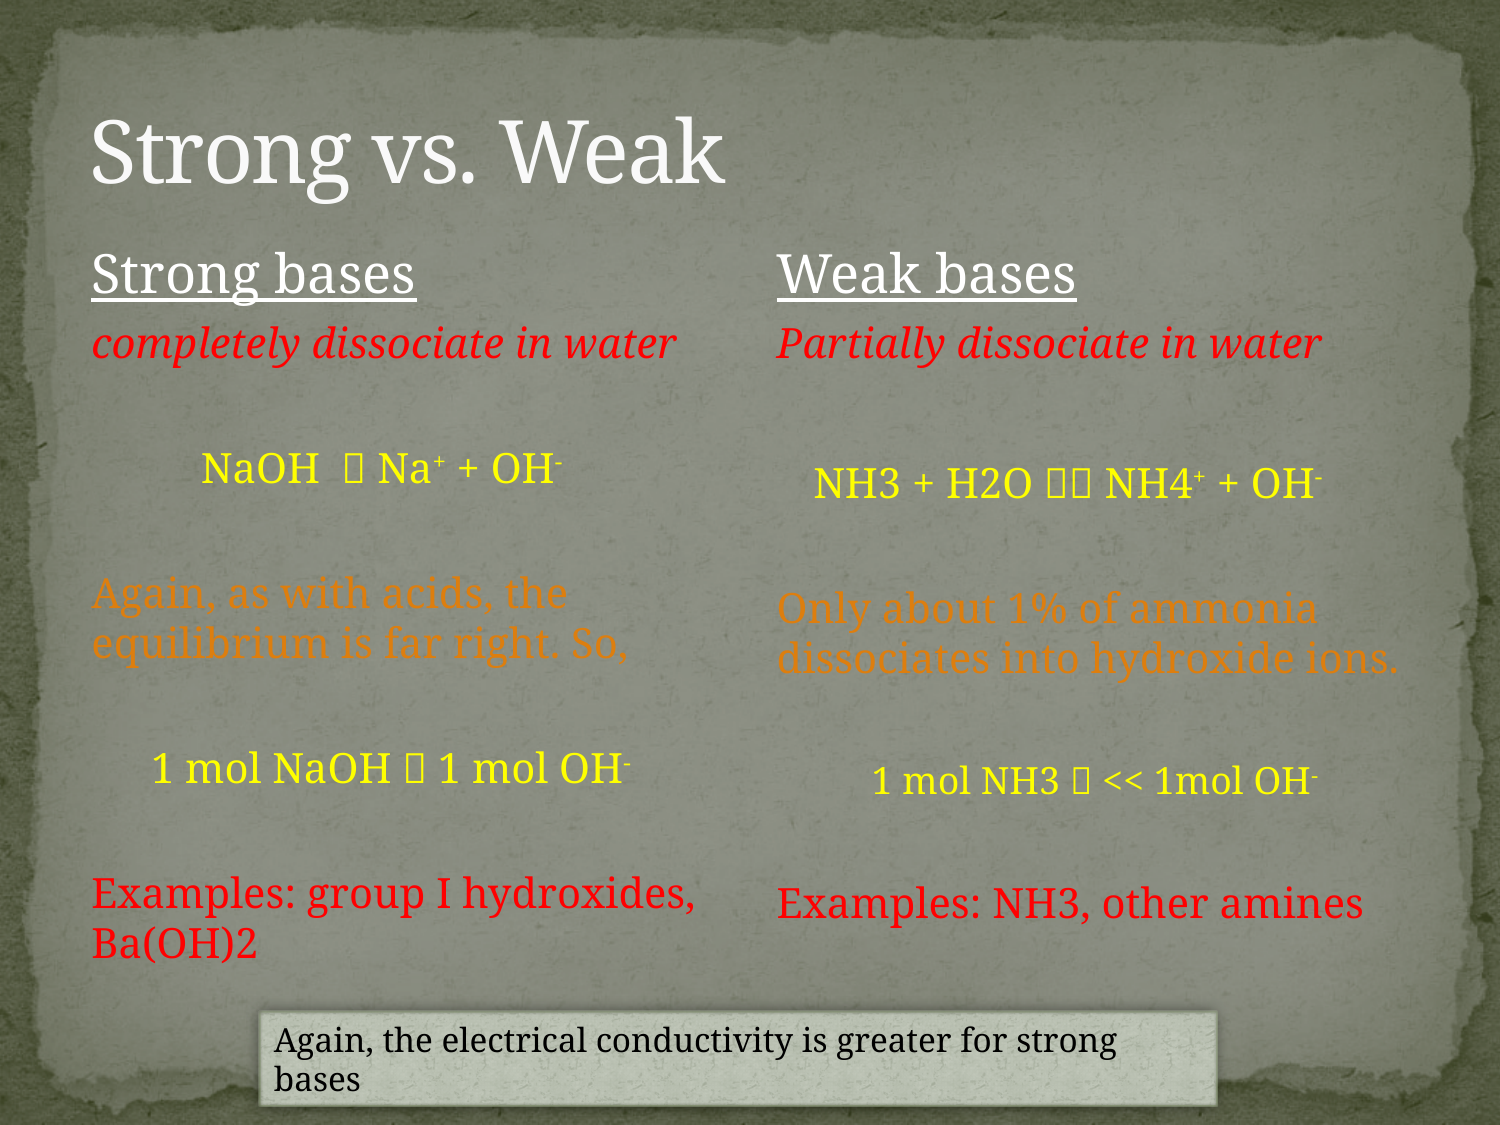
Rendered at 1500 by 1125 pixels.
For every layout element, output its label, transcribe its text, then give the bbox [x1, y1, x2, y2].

list Weak bases Partially dissociate in water NH3 + H2O  NH4+ + OH- Only about 1% of ammonia dissociates into hydroxide ions. 1 mol NH3  << 1mol OH- Examples: NH3, other amines [761, 231, 1428, 982]
list Strong bases completely dissociate in water NaOH  Na+ + OH- Again, as with acids, the equilibrium is far right. So, 1 mol NaOH  1 mol OH- Examples: group I hydroxides, Ba(OH)2 [76, 231, 743, 982]
text_box Again, the electrical conductivity is greater for strong bases [263, 1015, 1214, 1103]
title Strong vs. Weak [74, 24, 1425, 209]
